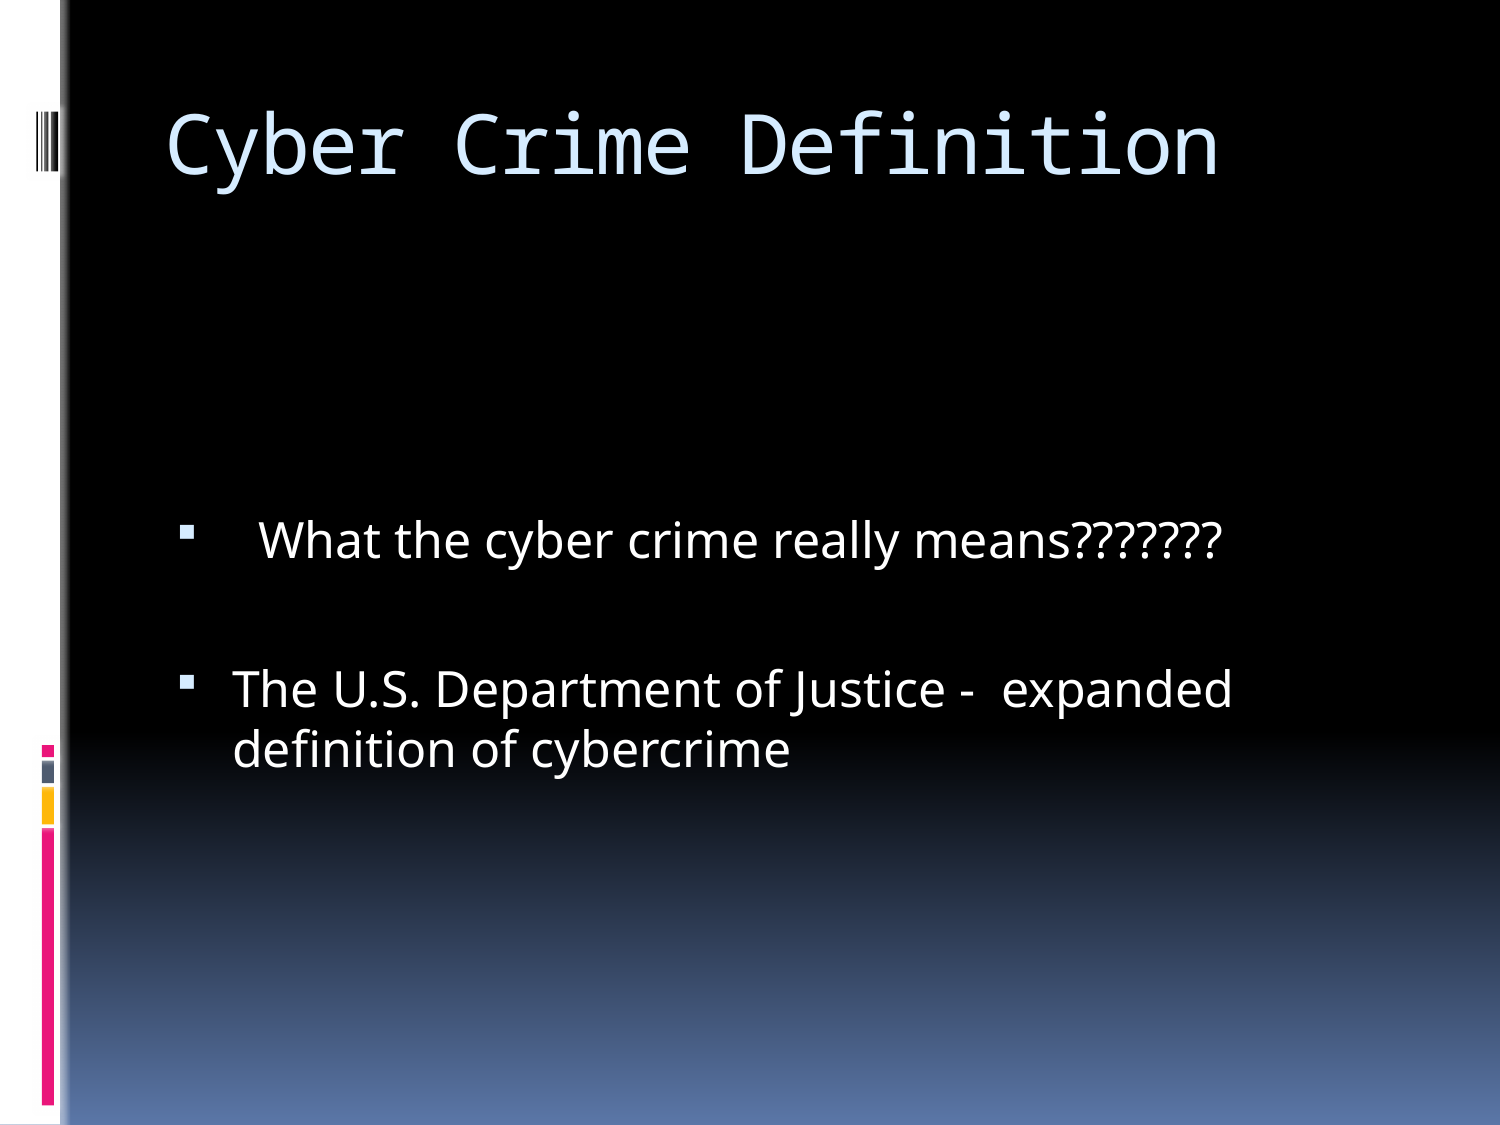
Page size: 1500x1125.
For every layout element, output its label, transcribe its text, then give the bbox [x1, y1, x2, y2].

list What the cyber crime really means??????? The U.S. Department of Justice - expanded definition of cybercrime [150, 287, 1425, 1043]
title Cyber Crime Definition [150, 83, 1425, 234]
